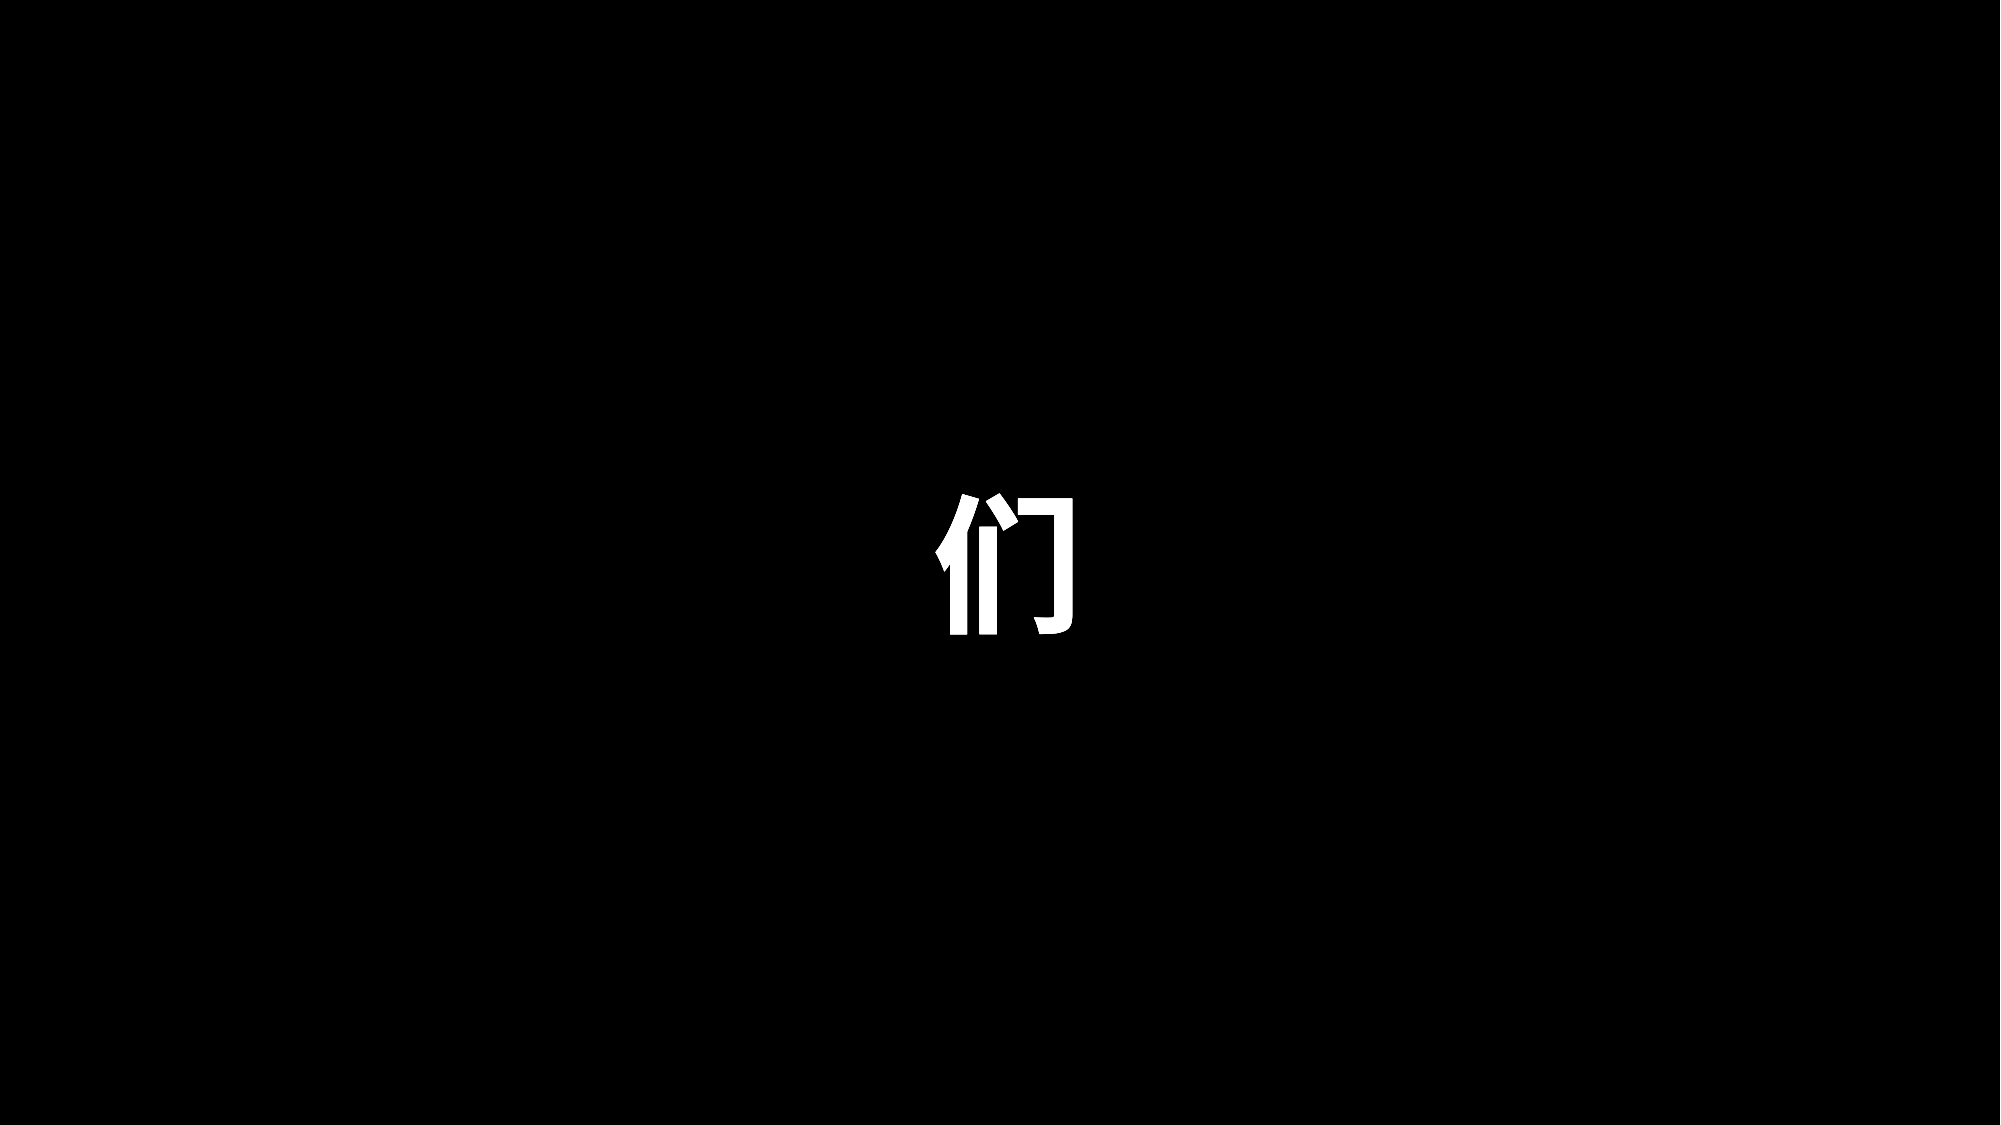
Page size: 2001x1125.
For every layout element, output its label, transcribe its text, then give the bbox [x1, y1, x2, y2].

text_box 们 [924, 463, 1075, 659]
